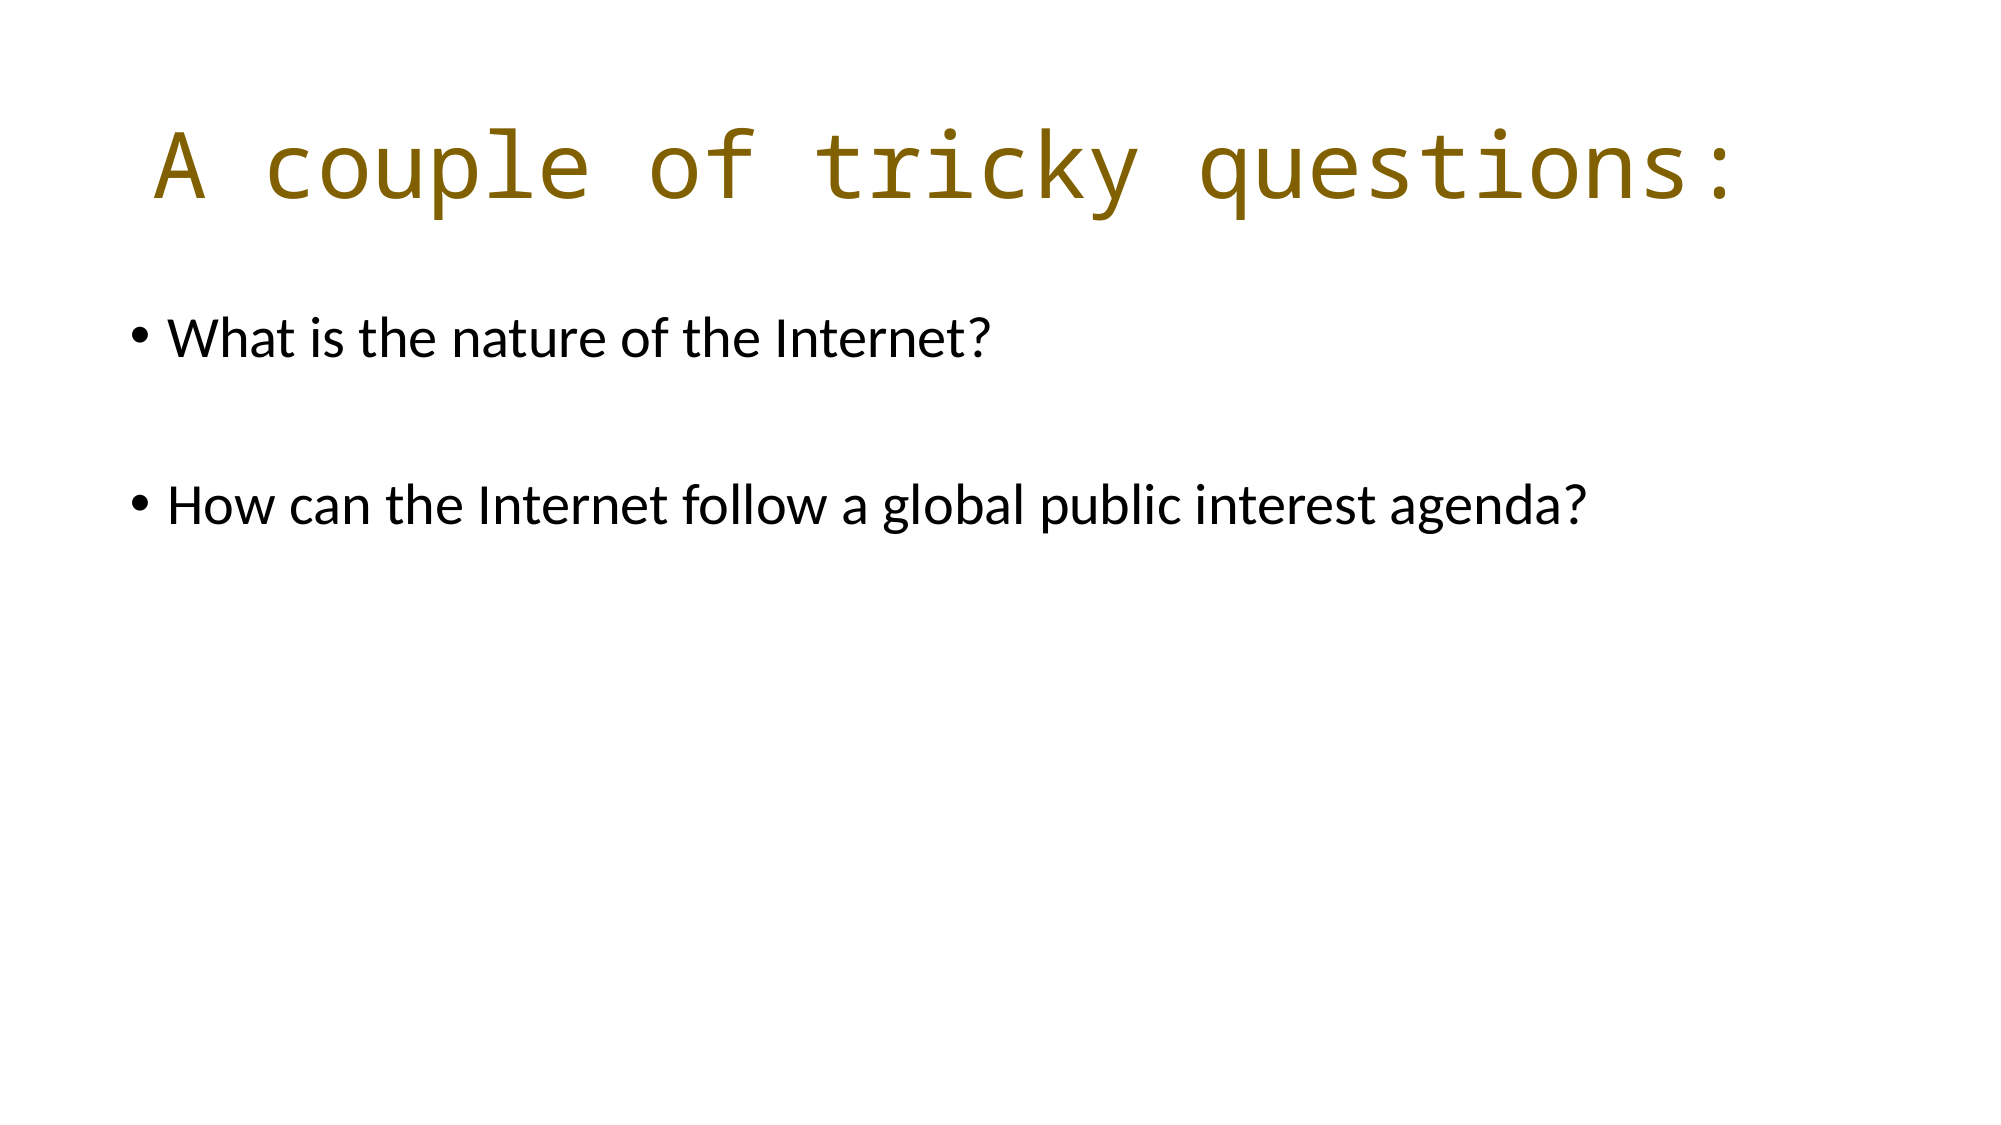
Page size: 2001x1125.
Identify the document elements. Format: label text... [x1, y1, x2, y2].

text_box What is the nature of the Internet? How can the Internet follow a global public interest agenda? [115, 299, 1805, 1014]
title A couple of tricky questions: [137, 59, 1863, 278]
